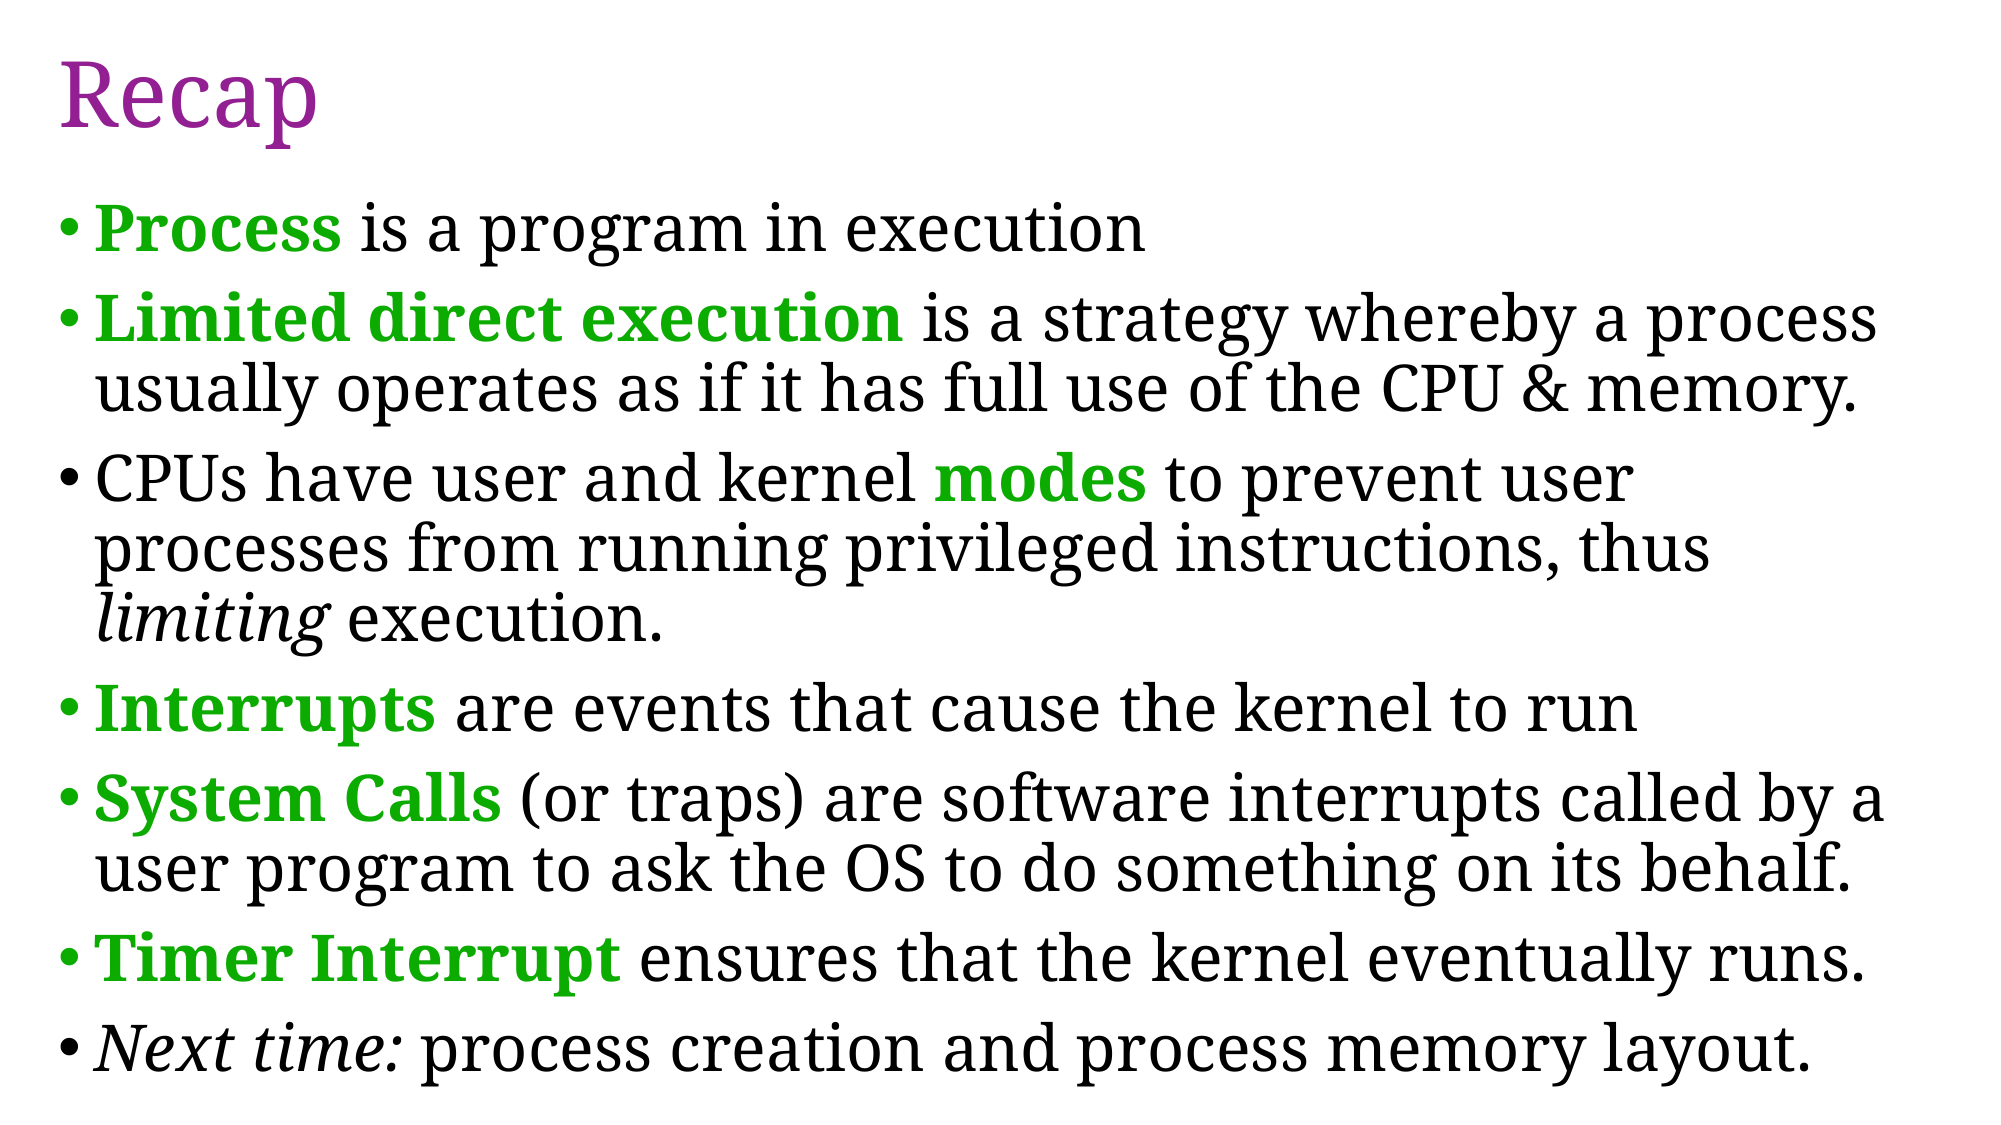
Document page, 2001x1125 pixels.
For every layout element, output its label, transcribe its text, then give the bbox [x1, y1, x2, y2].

list Process is a program in execution Limited direct execution is a strategy whereby a process usually operates as if it has full use of the CPU & memory. CPUs have user and kernel modes to prevent user processes from running privileged instructions, thus limiting execution. Interrupts are events that cause the kernel to run System Calls (or traps) are software interrupts called by a user program to ask the OS to do something on its behalf. Timer Interrupt ensures that the kernel eventually runs. Next time: process creation and process memory layout. [43, 188, 1953, 1106]
title Recap [43, 25, 1953, 171]
